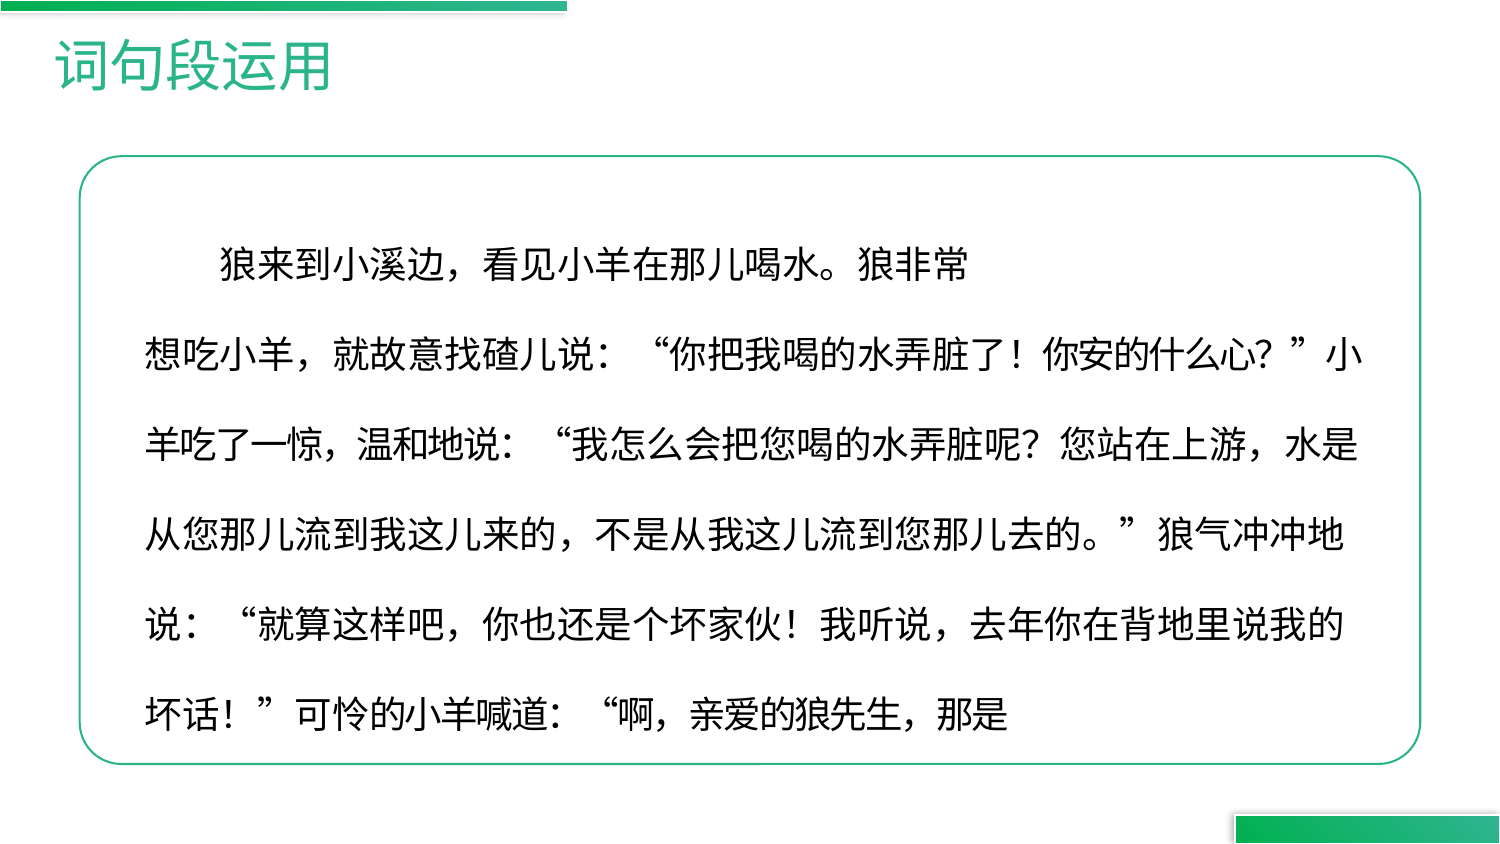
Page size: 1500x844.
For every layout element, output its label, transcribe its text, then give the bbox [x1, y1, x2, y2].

list 词句段运用 [41, 32, 382, 94]
text_box 狼来到小溪边，看见小羊在那儿喝水。狼非常 想吃小羊，就故意找碴儿说：“你把我喝的水弄脏了！你安的什么心？”小羊吃了一惊，温和地说：“我怎么会把您喝的水弄脏呢？您站在上游，水是从您那儿流到我这儿来的，不是从我这儿流到您那儿去的。”狼气冲冲地说：“就算这样吧，你也还是个坏家伙！我听说，去年你在背地里说我的坏话！”可怜的小羊喊道：“啊，亲爱的狼先生，那是 [133, 190, 1379, 743]
